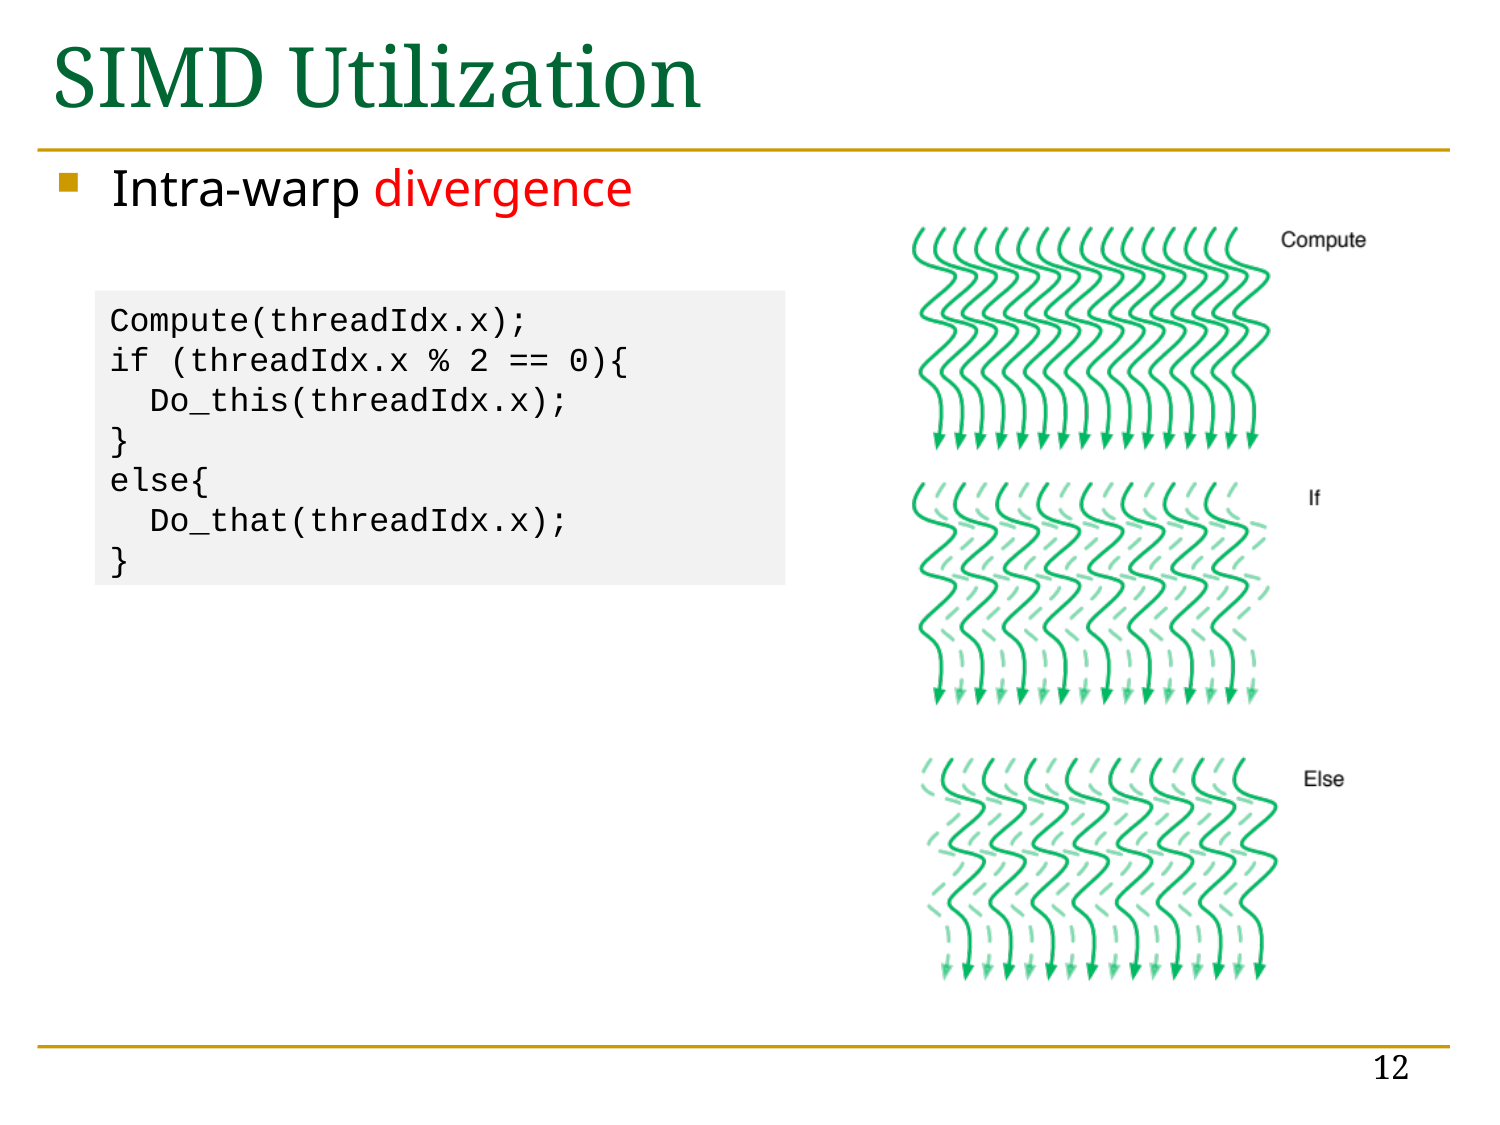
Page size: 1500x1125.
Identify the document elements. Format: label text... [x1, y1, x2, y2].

text_box Compute(threadIdx.x); if (threadIdx.x % 2 == 0){ Do_this(threadIdx.x); } else{ Do_that(threadIdx.x); } [94, 290, 786, 585]
title SIMD Utilization [37, 0, 1451, 150]
slide_number 12 [1074, 1023, 1426, 1100]
picture [886, 219, 1374, 988]
list Intra-warp divergence [41, 148, 1448, 1047]
